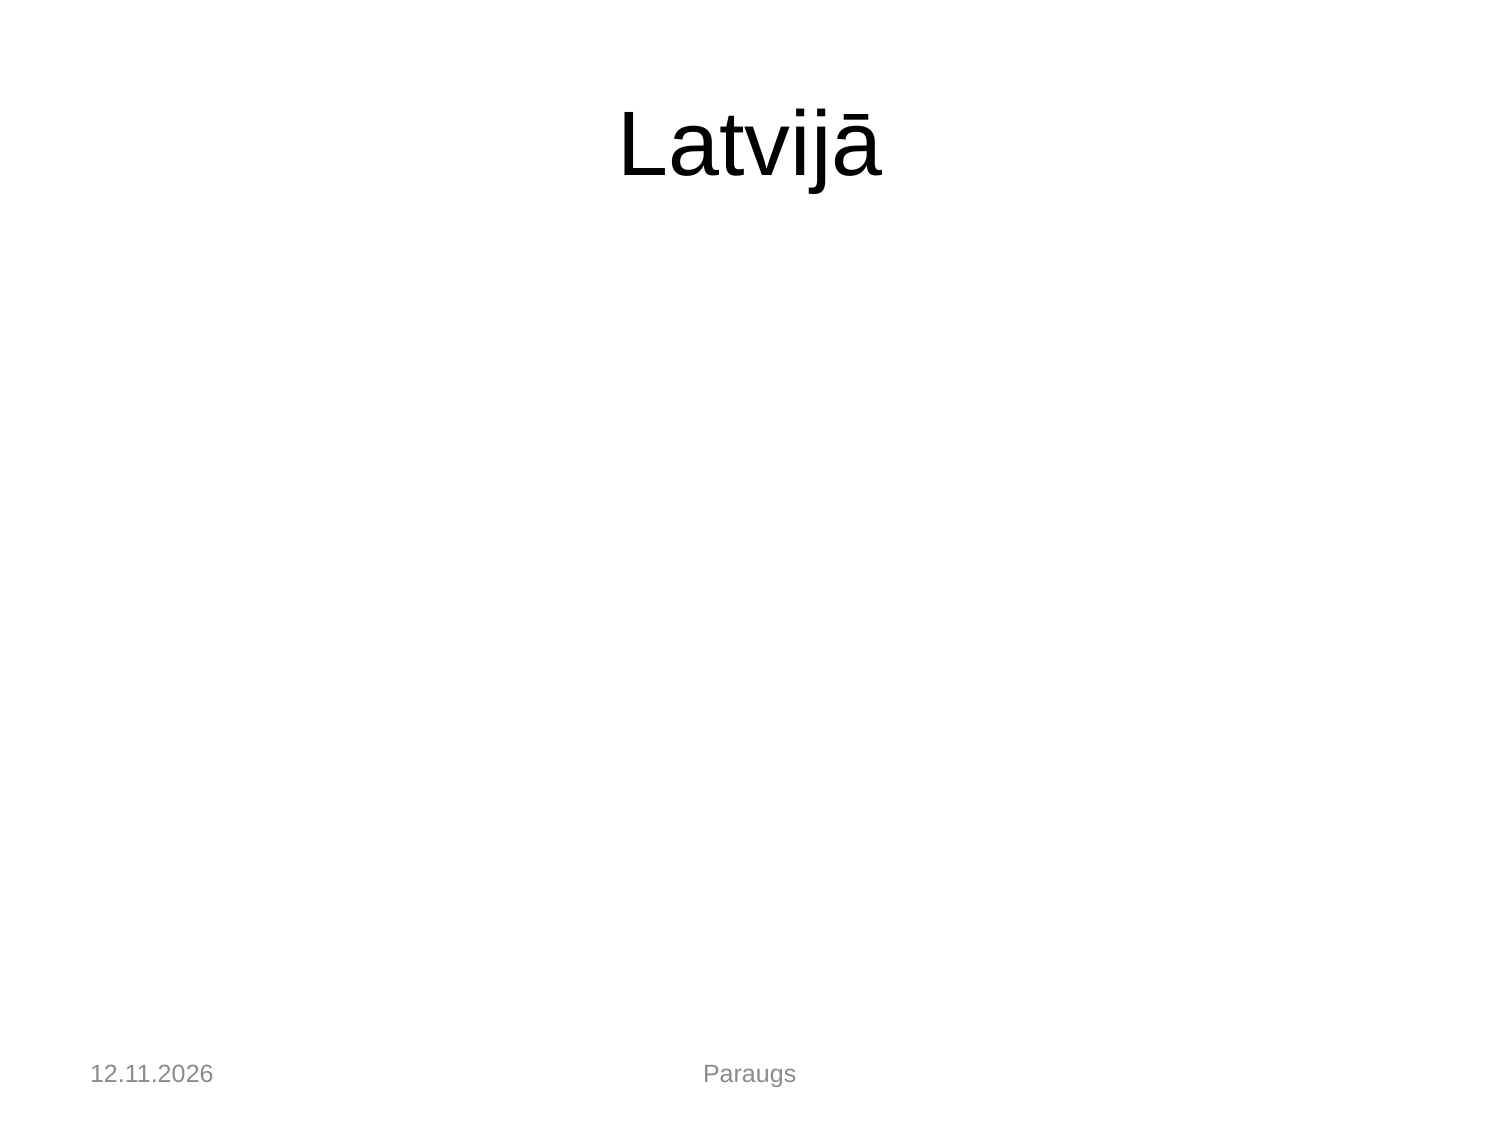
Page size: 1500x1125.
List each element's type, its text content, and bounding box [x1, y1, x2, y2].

title Latvijā [74, 44, 1426, 233]
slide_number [75, 1042, 425, 1103]
footer Paraugs [512, 1042, 988, 1103]
